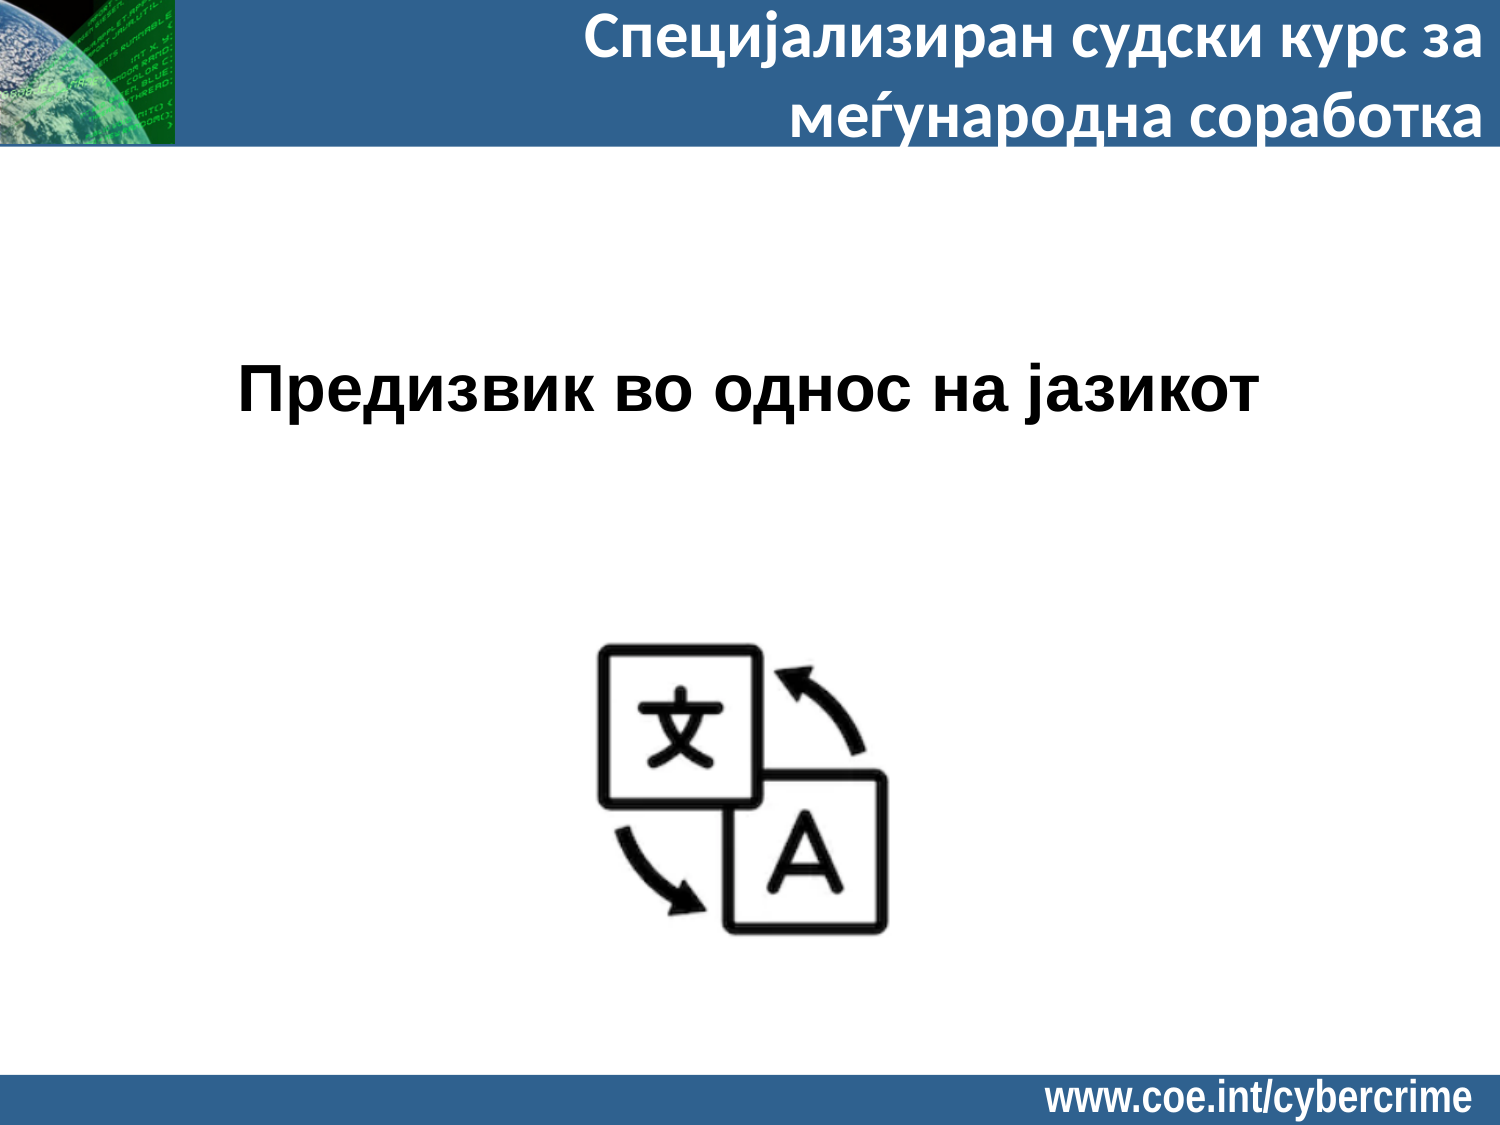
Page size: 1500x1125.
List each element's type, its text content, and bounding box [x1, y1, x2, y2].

text_box Специјализиран судски курс за меѓународна соработка [177, 0, 1500, 149]
text_box www.coe.int/cybercrime [1030, 1059, 1500, 1125]
text_box [0, 1073, 1030, 1125]
picture [559, 608, 941, 984]
picture [0, 0, 175, 144]
text_box Предизвик во однос на јазикот [50, 352, 1450, 432]
